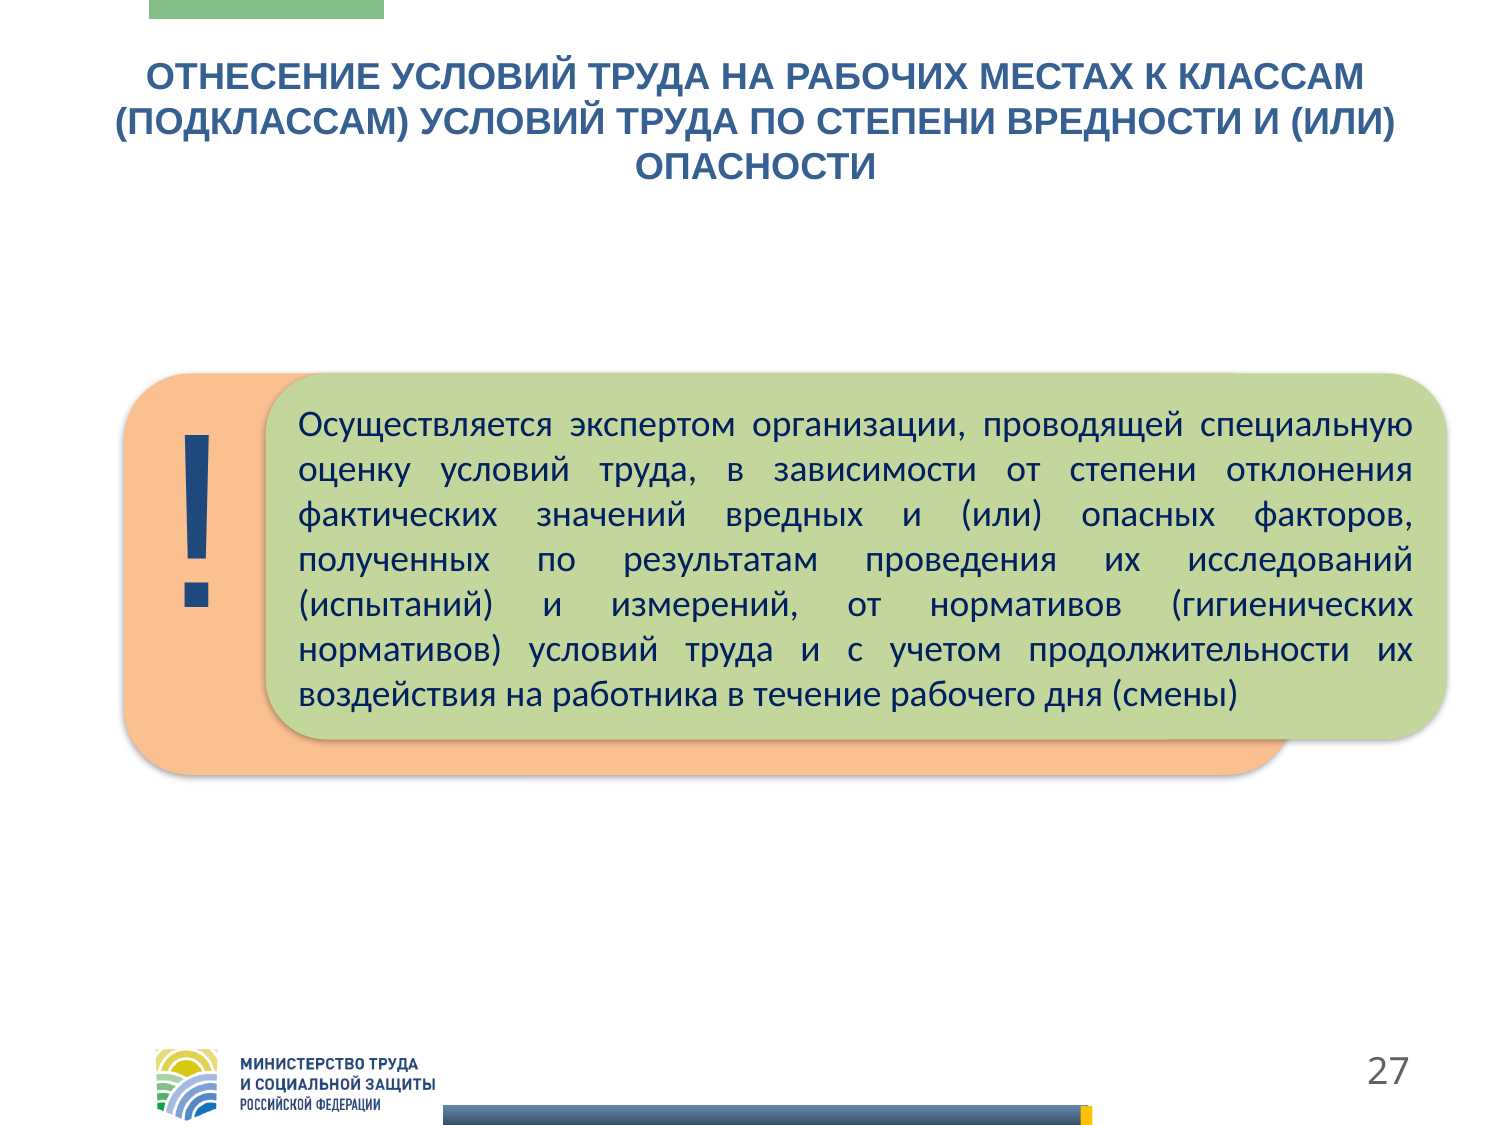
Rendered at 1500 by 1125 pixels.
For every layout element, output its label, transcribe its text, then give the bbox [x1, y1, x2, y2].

text_box [1079, 1104, 1094, 1125]
text_box [448, 1105, 1079, 1125]
text_box ! [148, 350, 248, 665]
picture [147, 1043, 444, 1125]
picture [149, 0, 385, 19]
text_box Осуществляется экспертом организации, проводящей специальную оценку условий труда, в зависимости от степени отклонения фактических значений вредных и (или) опасных факторов, полученных по результатам проведения их исследований (испытаний) и измерений, от нормативов (гигиенических нормативов) условий труда и с учетом продолжительности их воздействия на работника в течение рабочего дня (смены) [264, 372, 1448, 741]
slide_number 27 [1340, 1042, 1425, 1103]
text_box [123, 372, 1282, 776]
text_box отнесение условий труда на рабочих местах к классам (подклассам) условий труда по степени вредности и (или) опасности [29, 54, 1483, 185]
